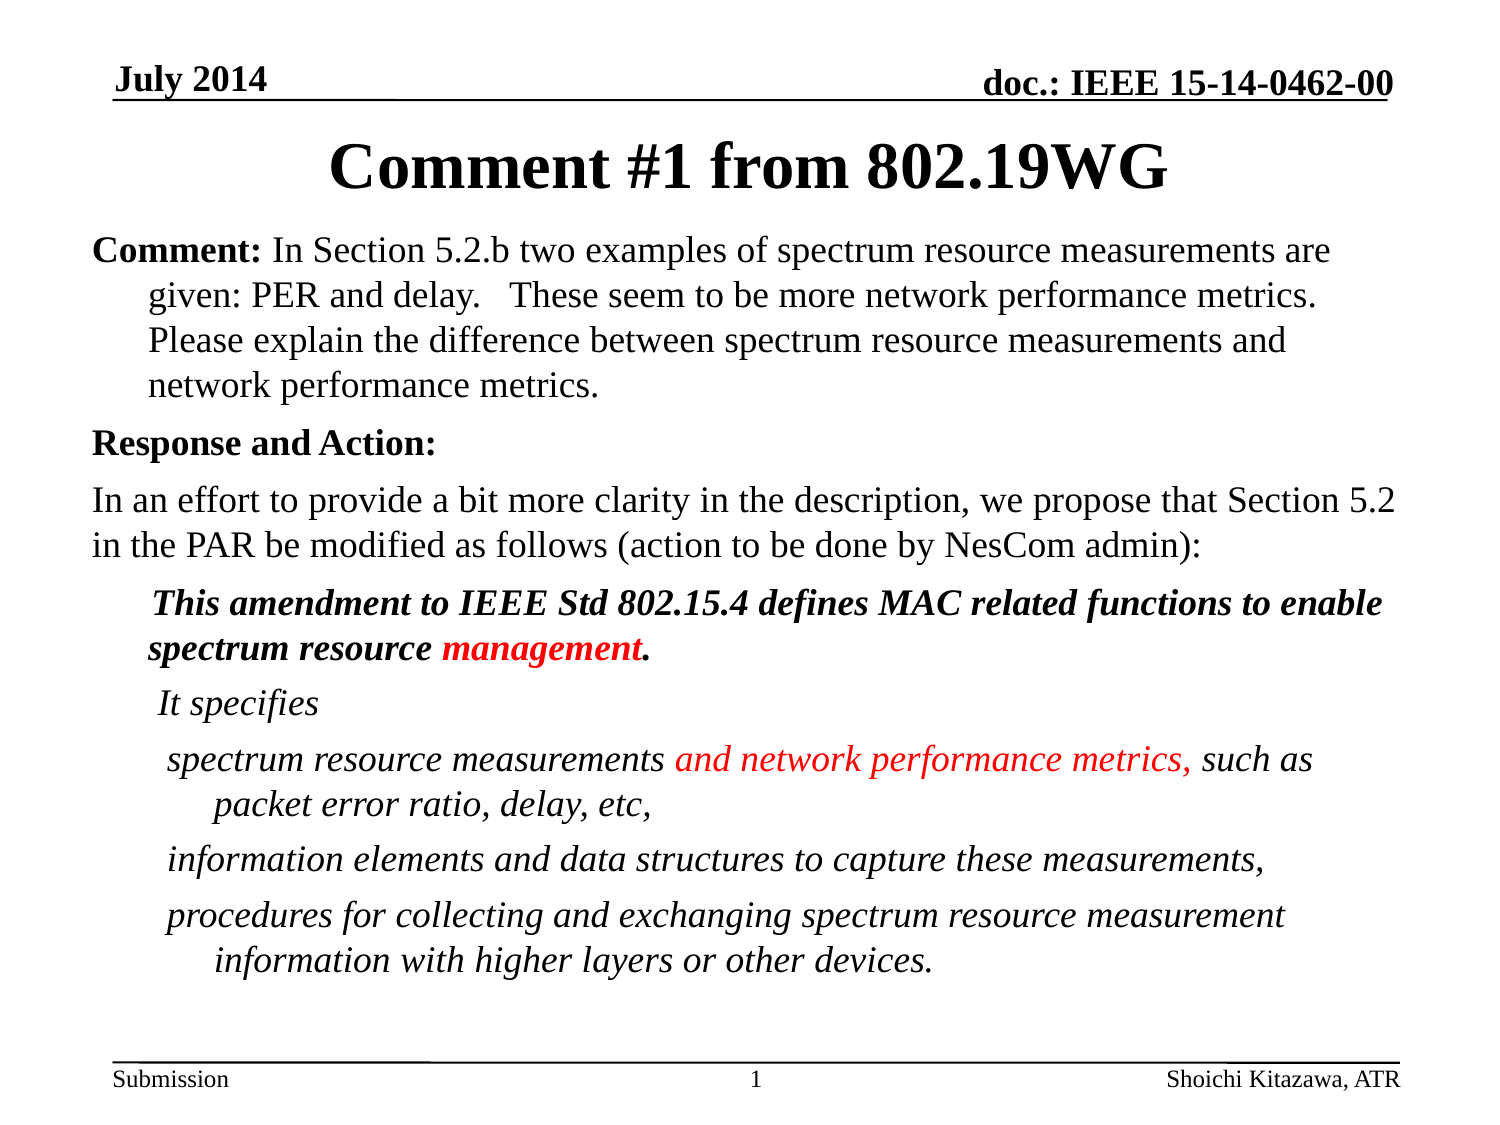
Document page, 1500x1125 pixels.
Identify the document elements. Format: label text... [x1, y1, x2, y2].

list Comment: In Section 5.2.b two examples of spectrum resource measurements are given: PER and delay. These seem to be more network performance metrics. Please explain the difference between spectrum resource measurements and network performance metrics. Response and Action: In an effort to provide a bit more clarity in the description, we propose that Section 5.2 in the PAR be modified as follows (action to be done by NesCom admin): This amendment to IEEE Std 802.15.4 defines MAC related functions to enable spectrum resource management. It specifies spectrum resource measurements and network performance metrics, such as packet error ratio, delay, etc, information elements and data structures to capture these measurements, procedures for collecting and exchanging spectrum resource measurement information with higher layers or other devices. [76, 217, 1427, 961]
slide_number 1 [712, 1061, 800, 1123]
title Comment #1 from 802.19WG [112, 74, 1388, 217]
footer Shoichi Kitazawa, ATR [878, 1061, 1402, 1093]
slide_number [114, 54, 423, 100]
